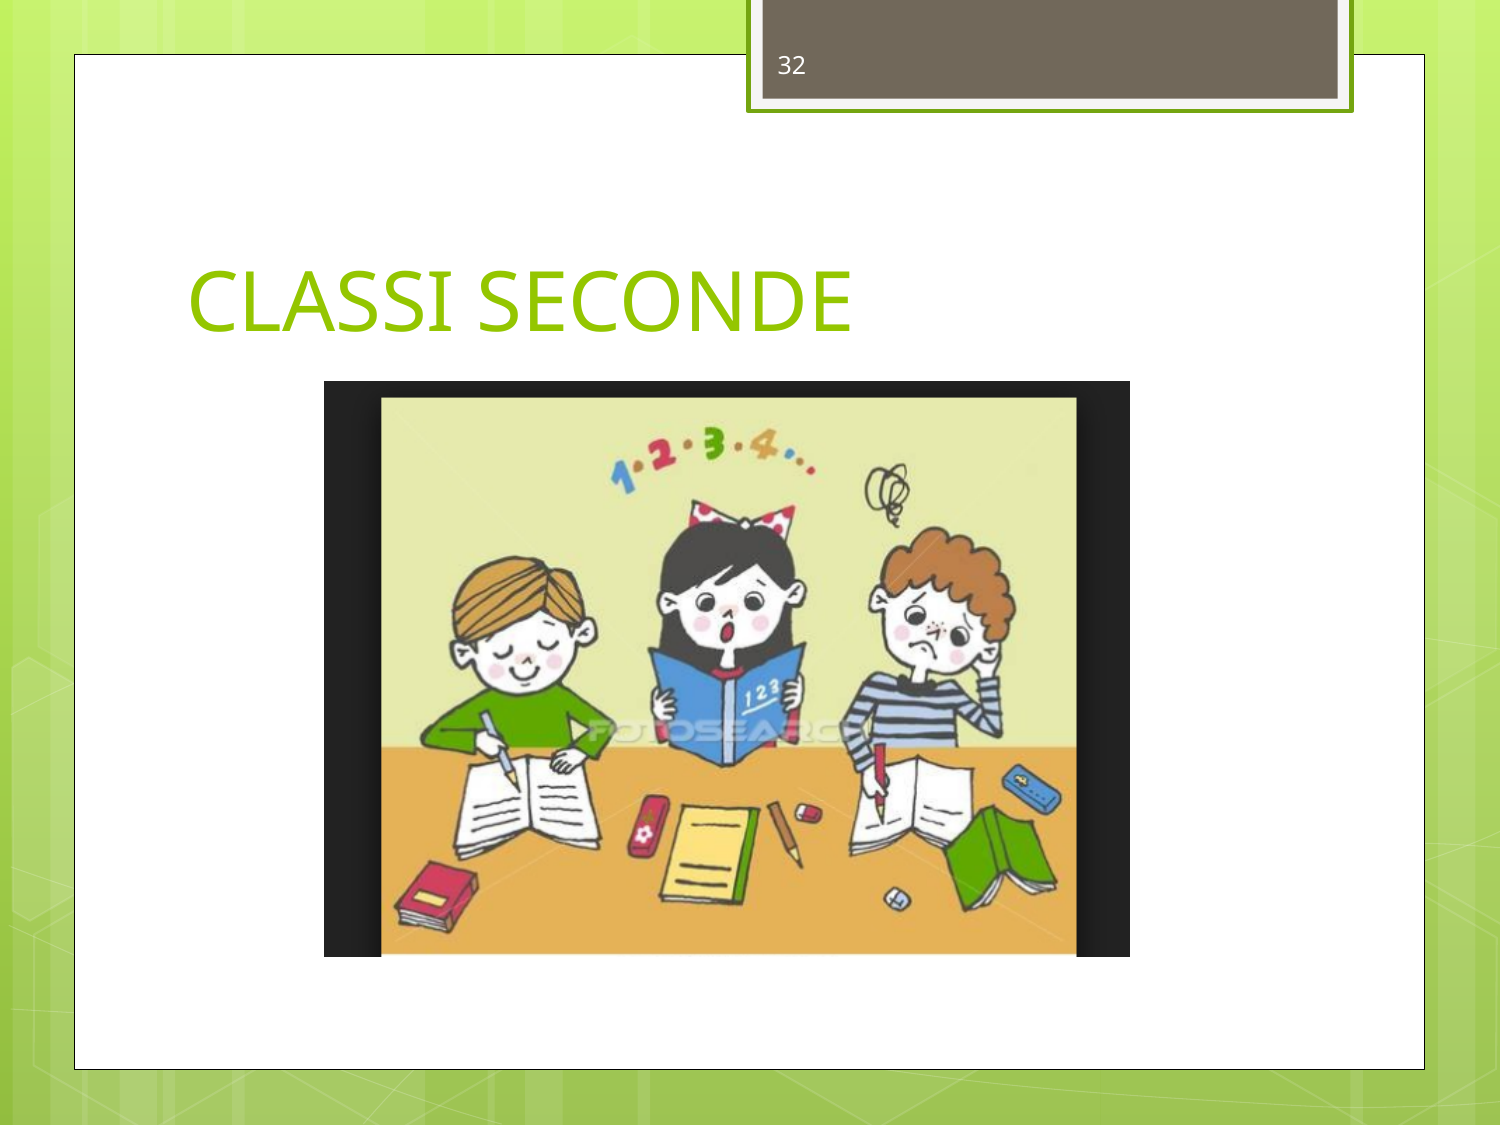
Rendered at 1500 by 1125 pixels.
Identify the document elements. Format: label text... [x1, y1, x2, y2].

slide_number 32 [762, 36, 982, 97]
title CLASSI SECONDE [171, 168, 1324, 357]
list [324, 380, 1130, 957]
